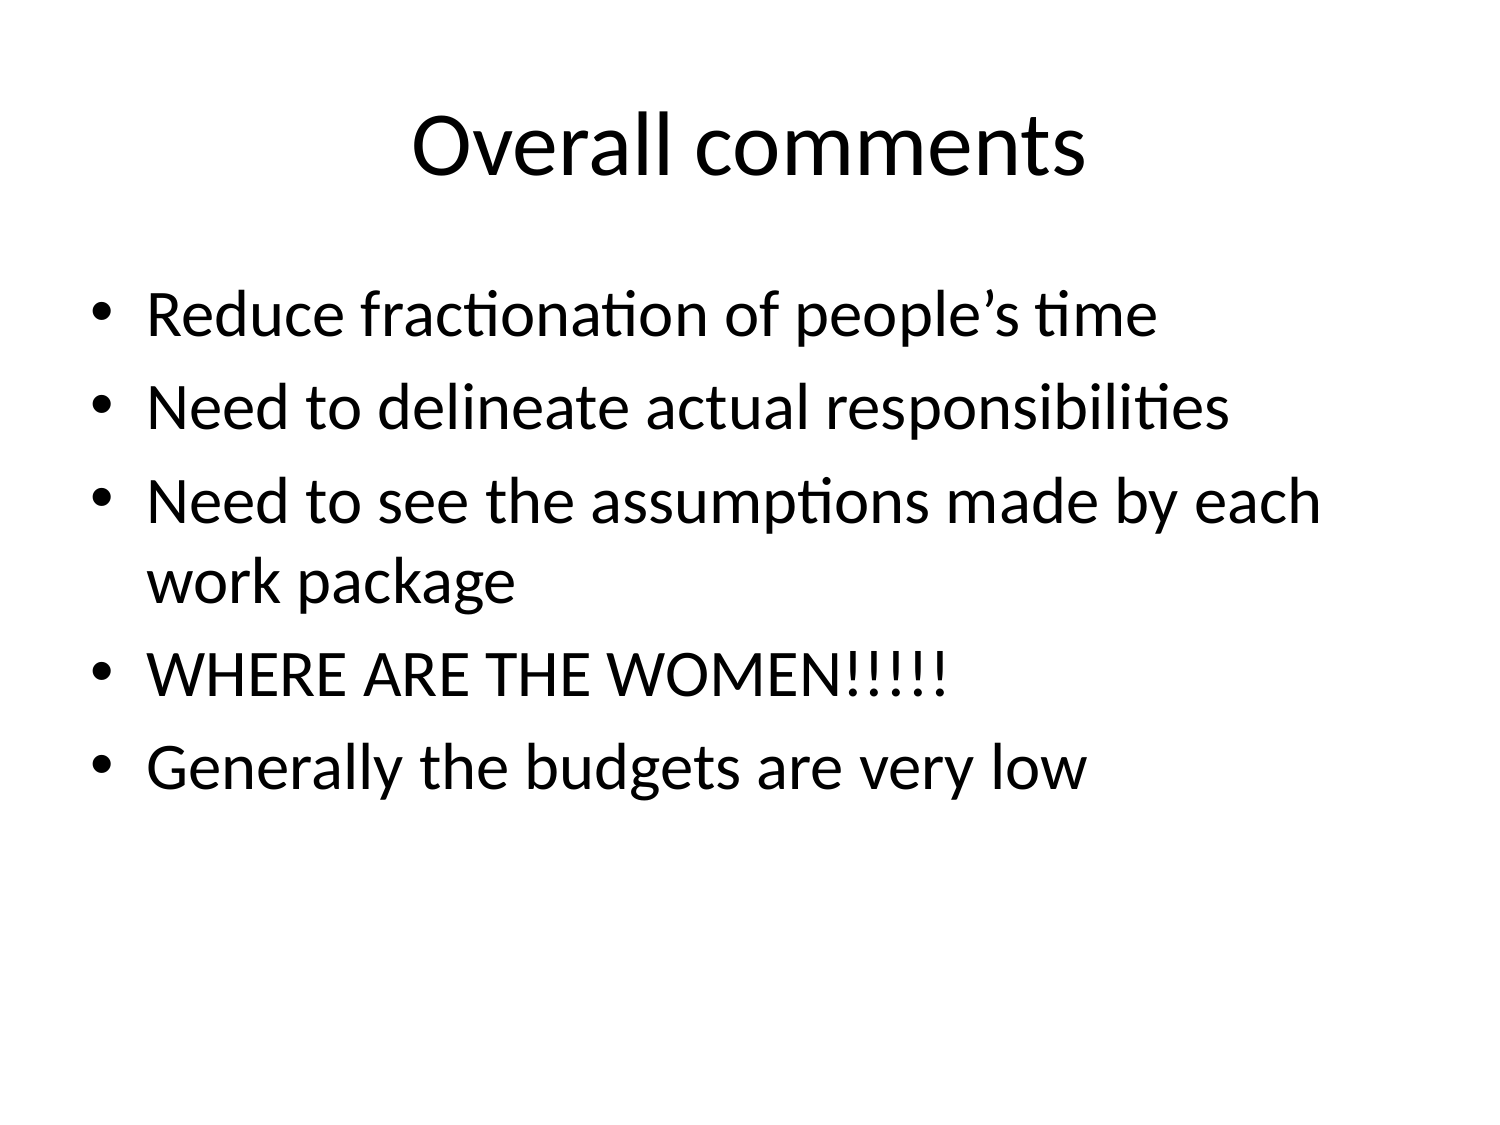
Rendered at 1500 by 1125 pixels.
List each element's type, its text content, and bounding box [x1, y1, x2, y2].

list Reduce fractionation of people’s time Need to delineate actual responsibilities Need to see the assumptions made by each work package WHERE ARE THE WOMEN!!!!! Generally the budgets are very low [75, 262, 1425, 1005]
title Overall comments [75, 45, 1425, 233]
